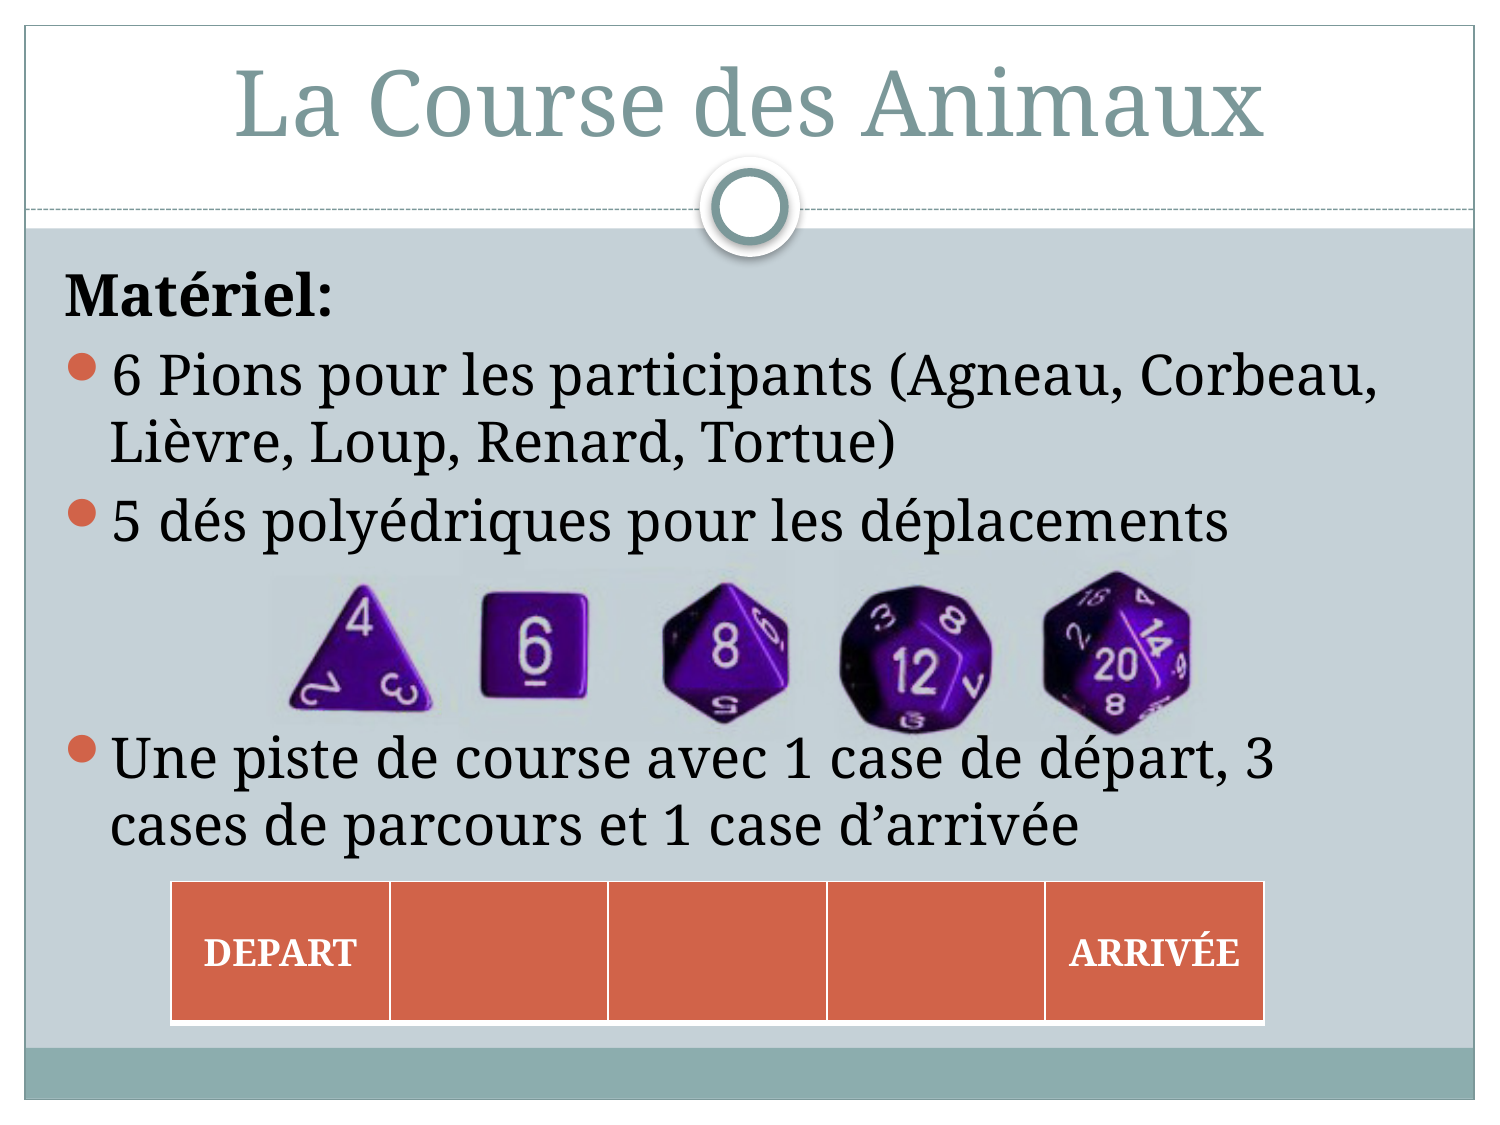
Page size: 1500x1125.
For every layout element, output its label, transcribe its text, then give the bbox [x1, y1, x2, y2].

table_header [391, 882, 607, 1020]
table_header DEPART [172, 882, 389, 1020]
title La Course des Animaux [49, 37, 1450, 162]
picture [241, 550, 1207, 751]
table_header [828, 882, 1044, 1020]
table_header ARRIVÉE [1046, 882, 1263, 1020]
table_header [609, 882, 826, 1020]
list Matériel: 6 Pions pour les participants (Agneau, Corbeau, Lièvre, Loup, Renard, Tortue) 5 dés polyédriques pour les déplacements Une piste de course avec 1 case de départ, 3 cases de parcours et 1 case d’arrivée [49, 250, 1445, 1001]
